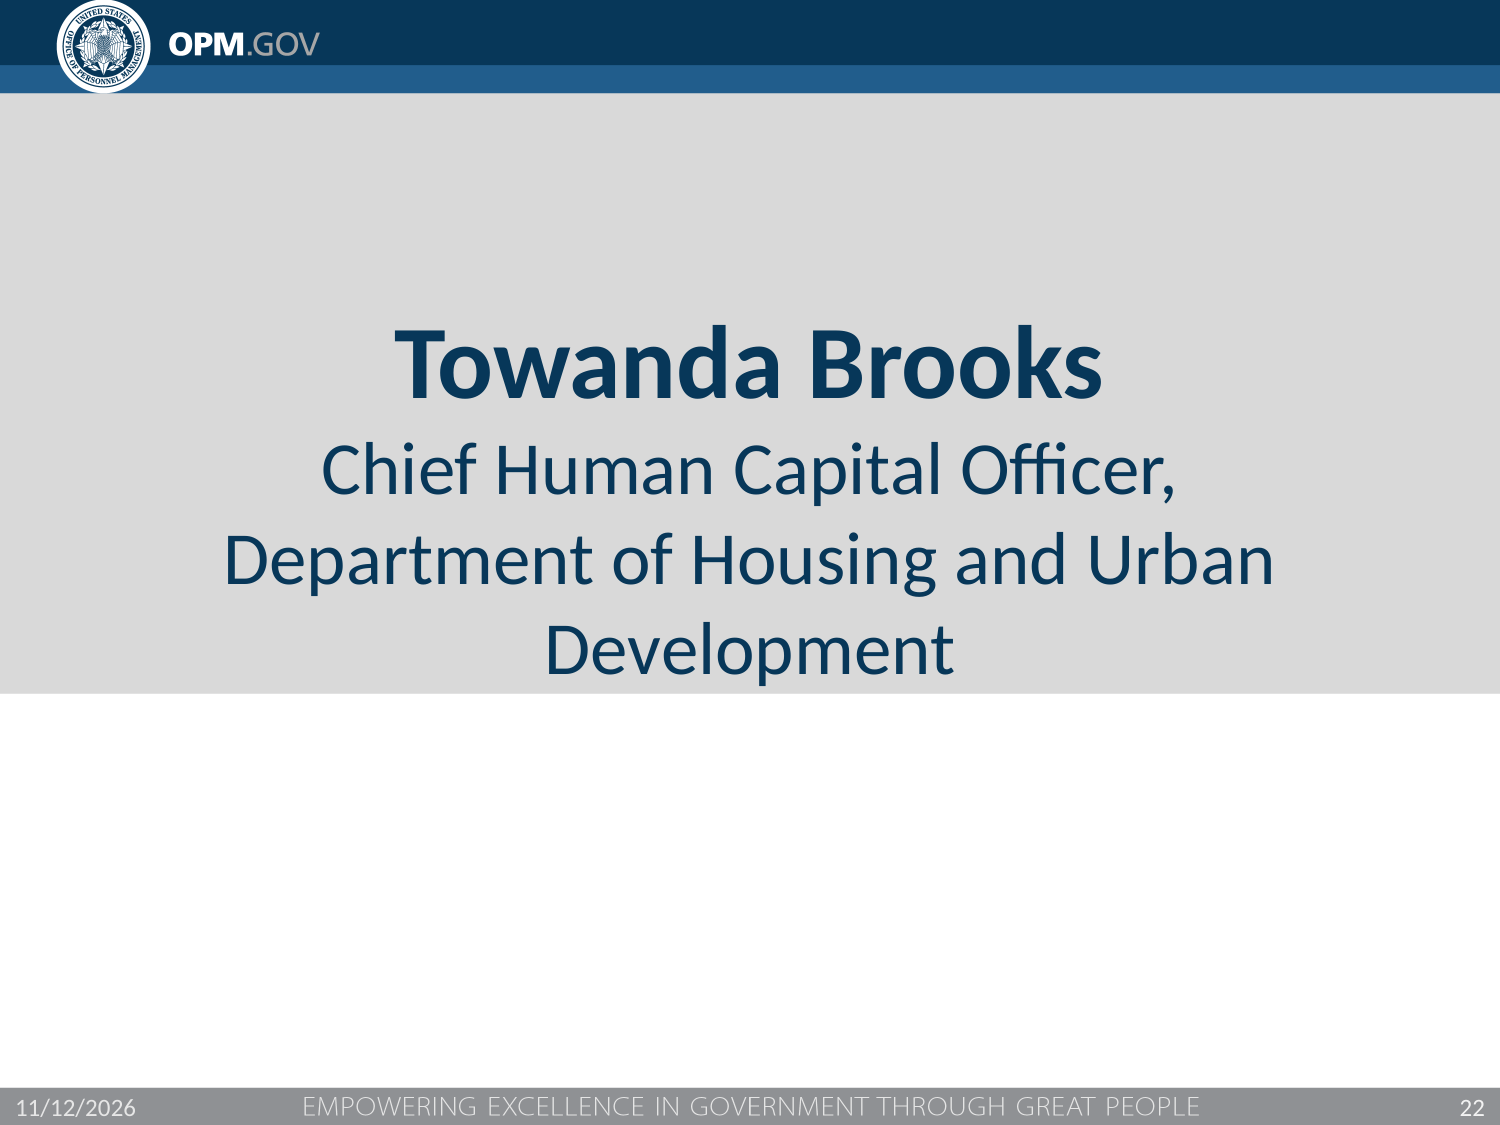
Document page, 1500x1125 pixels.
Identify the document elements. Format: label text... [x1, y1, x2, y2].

slide_number 22 [1350, 1087, 1500, 1125]
title Towanda Brooks Chief Human Capital Officer, Department of Housing and Urban Development [112, 287, 1388, 675]
picture [0, 0, 1500, 1125]
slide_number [0, 1087, 188, 1125]
